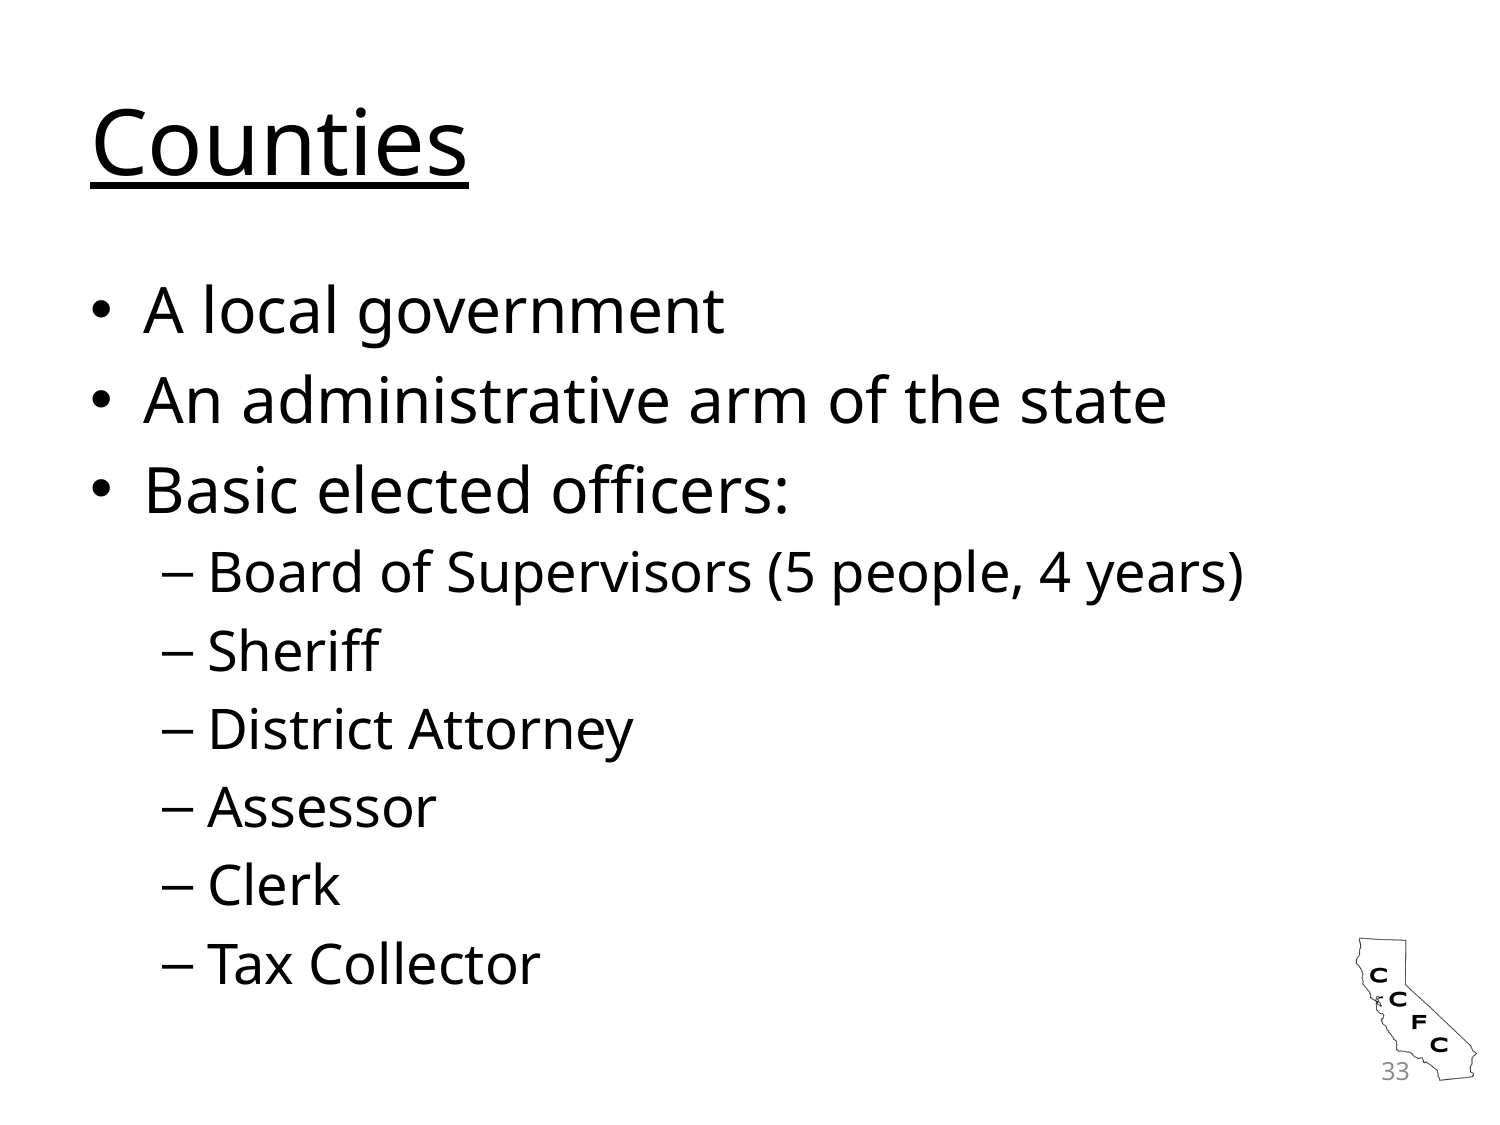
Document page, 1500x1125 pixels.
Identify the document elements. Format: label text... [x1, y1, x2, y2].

picture [1350, 934, 1480, 1085]
slide_number 33 [1074, 1042, 1425, 1103]
list A local government An administrative arm of the state Basic elected officers: Board of Supervisors (5 people, 4 years) Sheriff District Attorney Assessor Clerk Tax Collector [75, 262, 1425, 1005]
title Counties [75, 45, 1425, 233]
